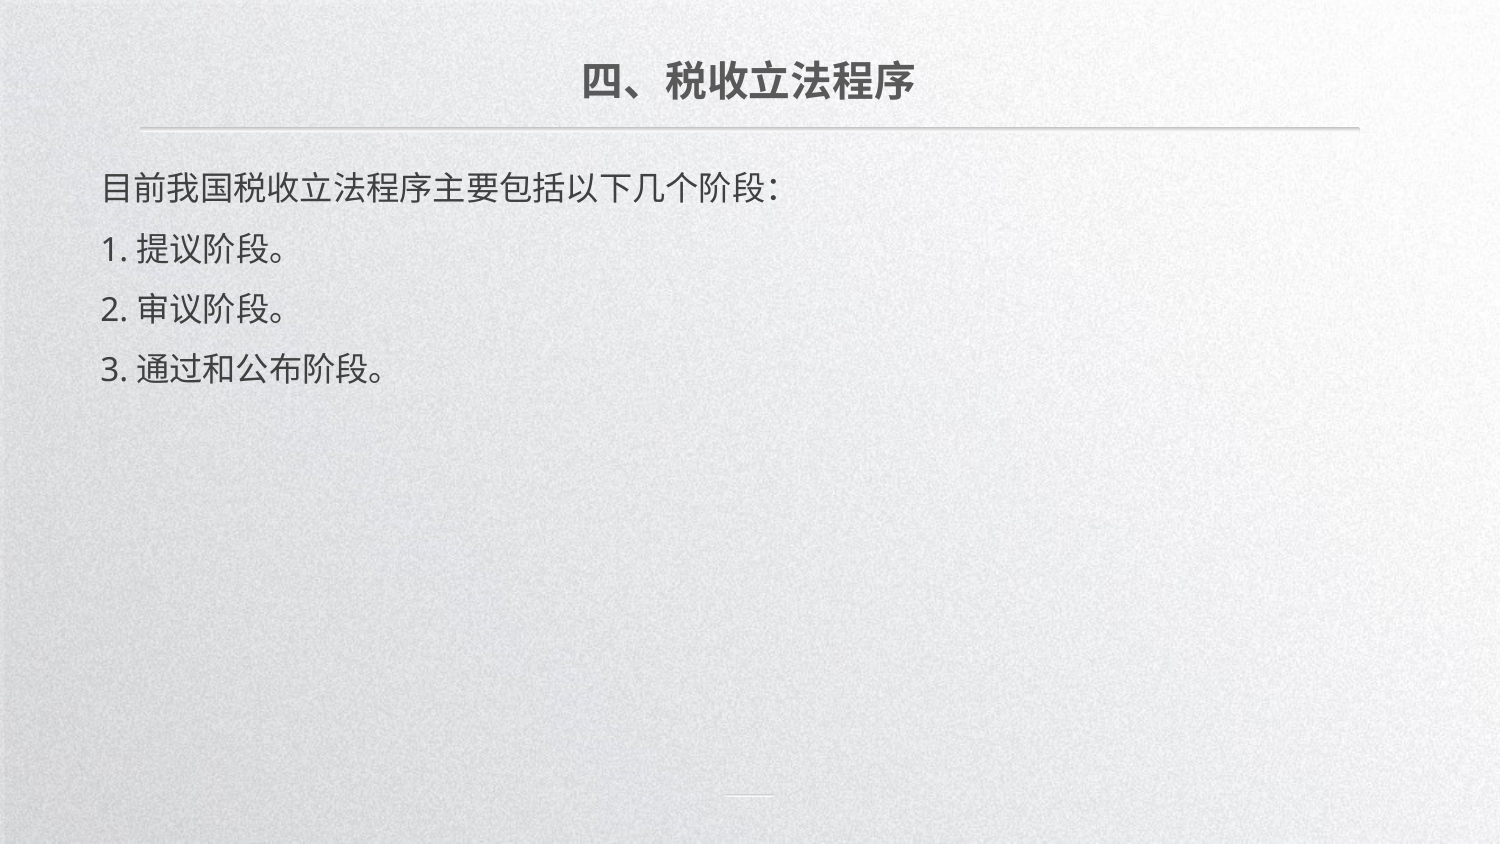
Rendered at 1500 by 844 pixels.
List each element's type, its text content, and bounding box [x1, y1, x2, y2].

text_box 四、税收立法程序 [459, 49, 1038, 111]
text_box 目前我国税收立法程序主要包括以下几个阶段： 1.提议阶段。 2.审议阶段。 3.通过和公布阶段。 [100, 159, 1400, 389]
picture [0, 0, 1500, 844]
